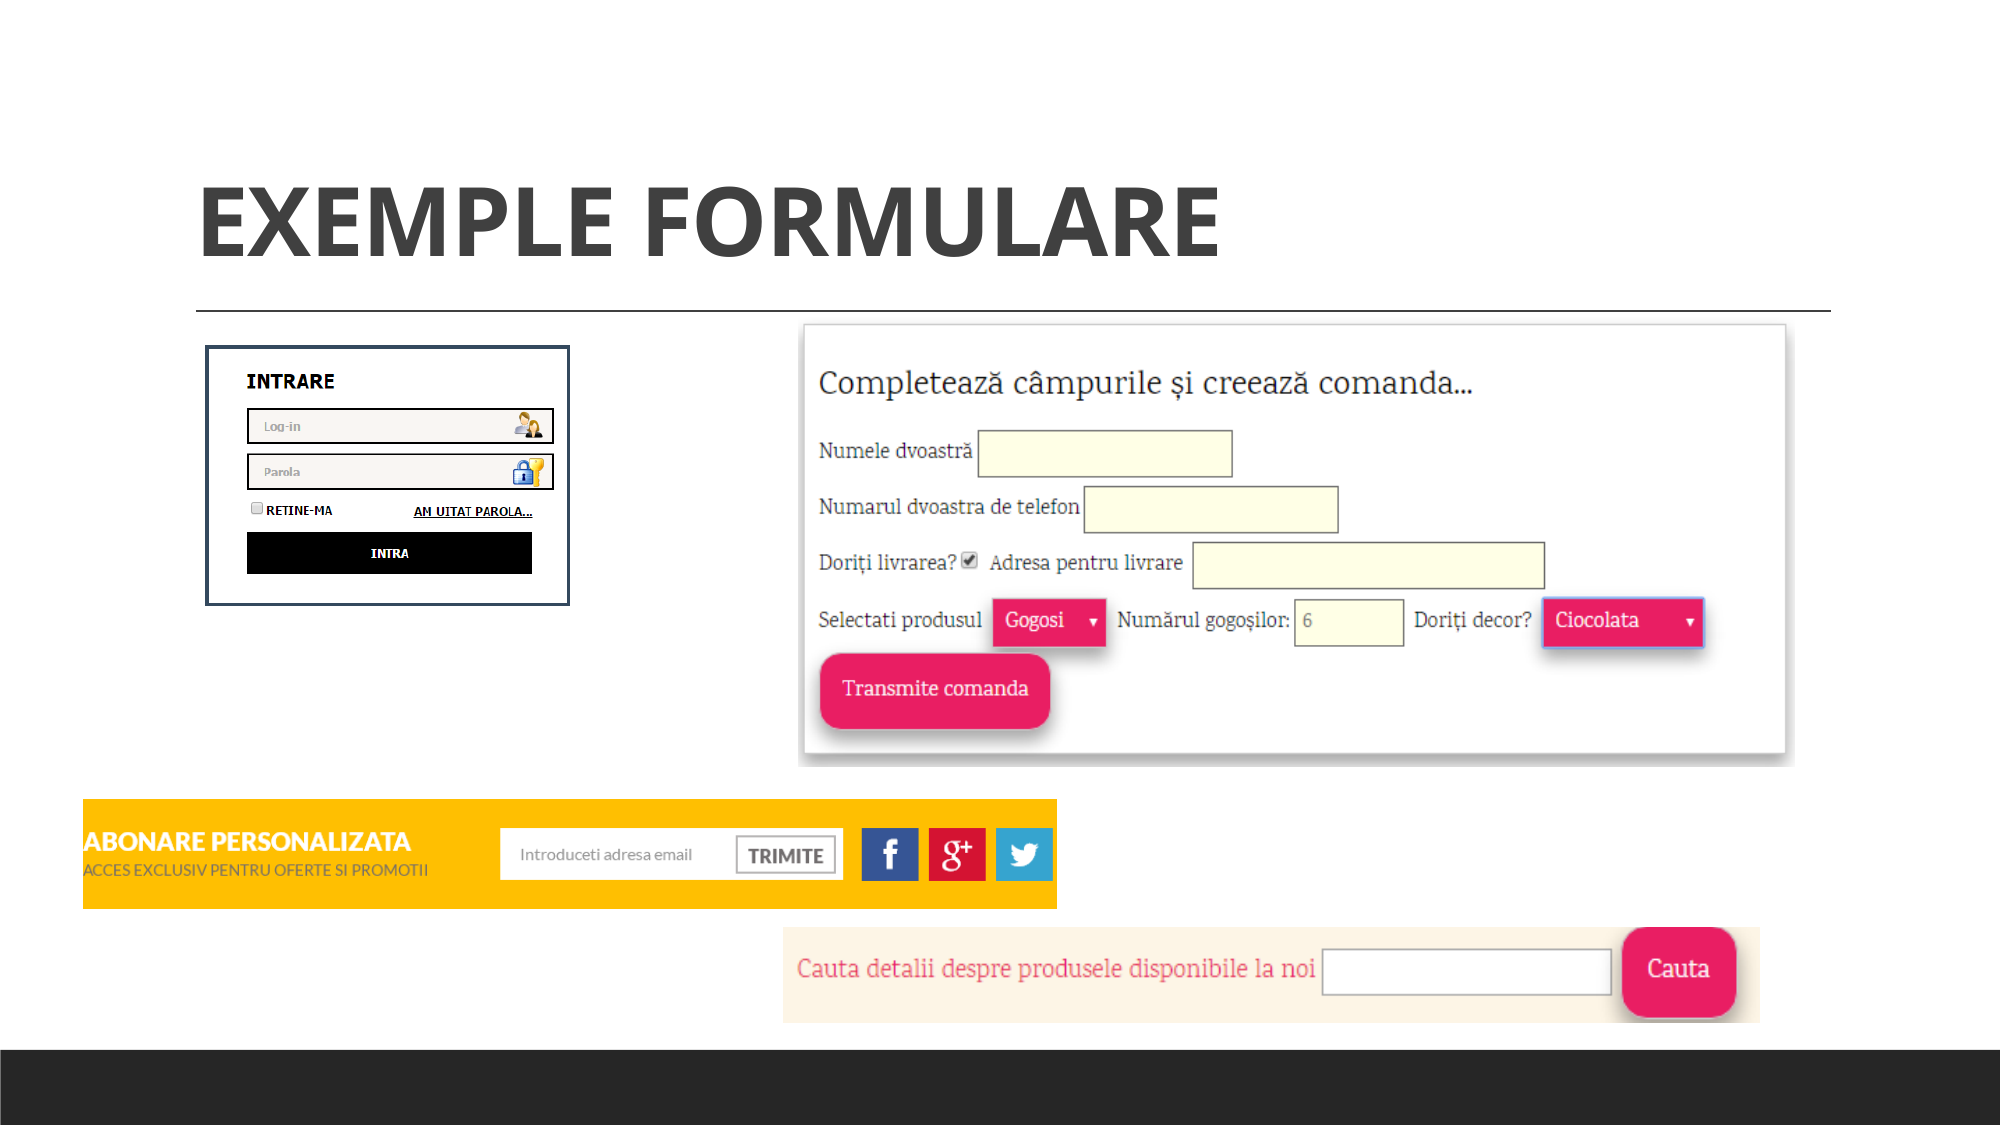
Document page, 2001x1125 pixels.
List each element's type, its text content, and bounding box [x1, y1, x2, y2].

title EXEMPLE FORMULARE [180, 47, 1830, 285]
picture [797, 317, 1796, 768]
picture [782, 927, 1761, 1023]
picture [204, 345, 571, 607]
picture [82, 798, 1057, 909]
